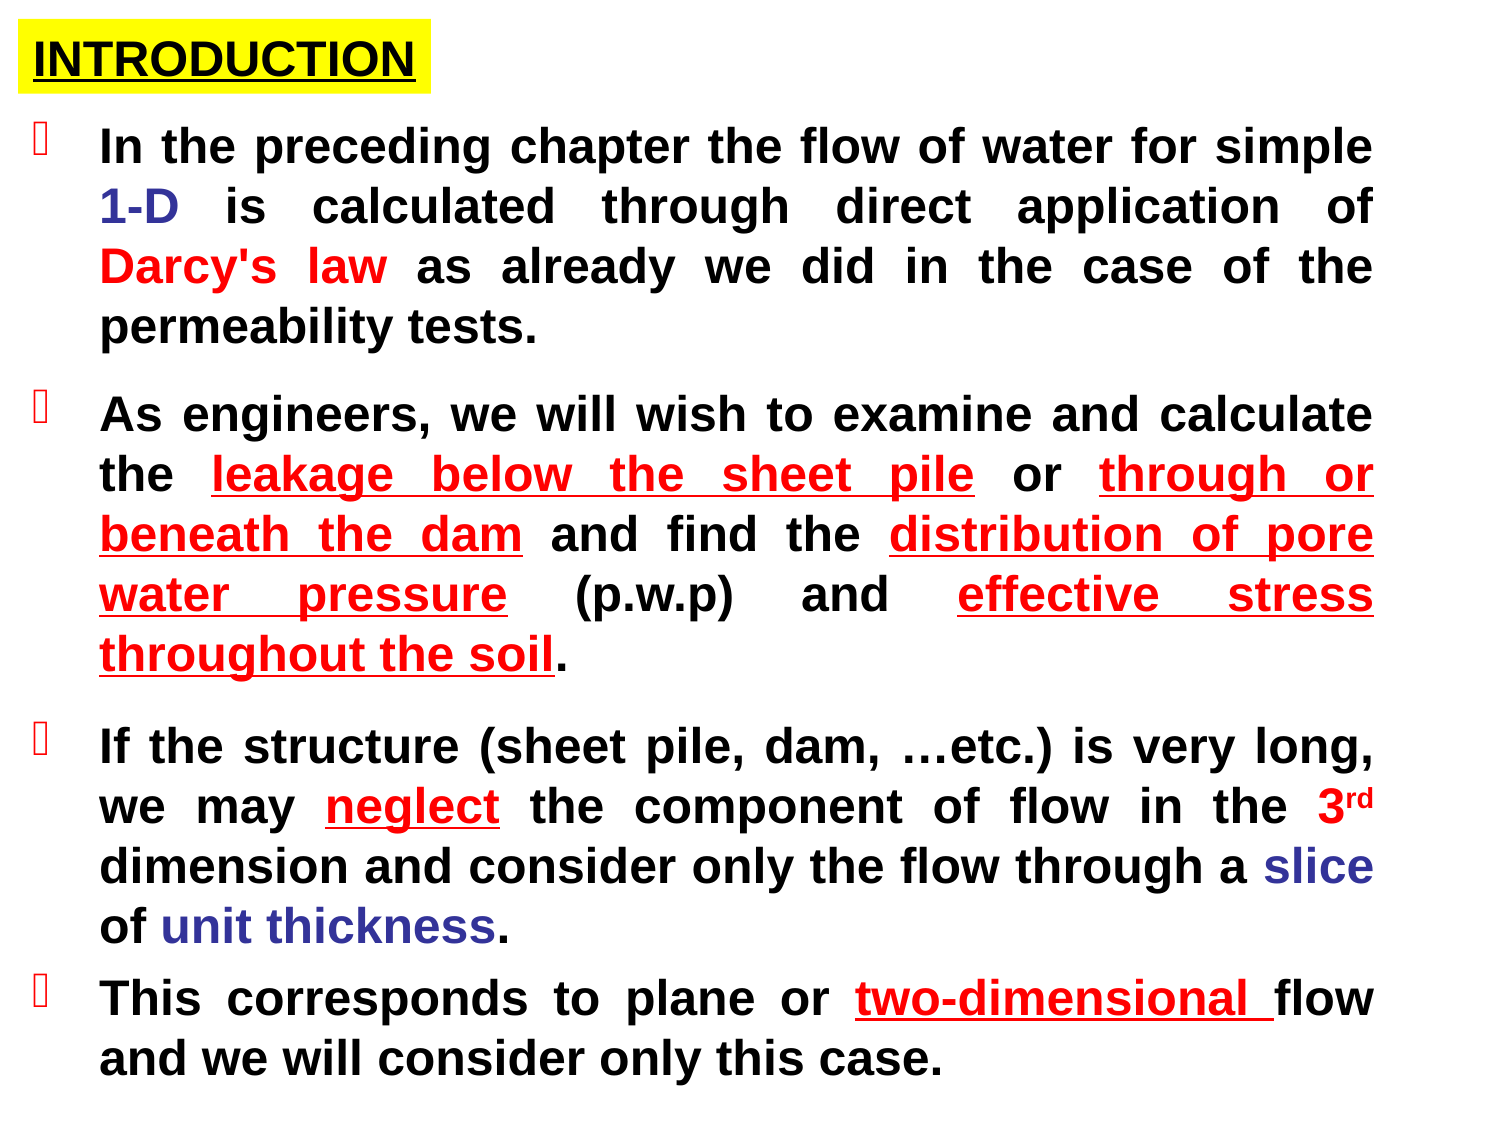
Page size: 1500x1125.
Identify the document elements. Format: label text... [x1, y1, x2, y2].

text_box INTRODUCTION [18, 18, 431, 94]
text_box As engineers, we will wish to examine and calculate the leakage below the sheet pile or through or beneath the dam and find the distribution of pore water pressure (p.w.p) and effective stress throughout the soil. [17, 374, 1389, 690]
text_box This corresponds to plane or two-dimensional flow and we will consider only this case. [17, 957, 1389, 1093]
text_box In the preceding chapter the flow of water for simple 1-D is calculated through direct application of Darcy's law as already we did in the case of the permeability tests. [17, 105, 1389, 361]
text_box If the structure (sheet pile, dam, …etc.) is very long, we may neglect the component of flow in the 3rd dimension and consider only the flow through a slice of unit thickness. [17, 706, 1389, 957]
